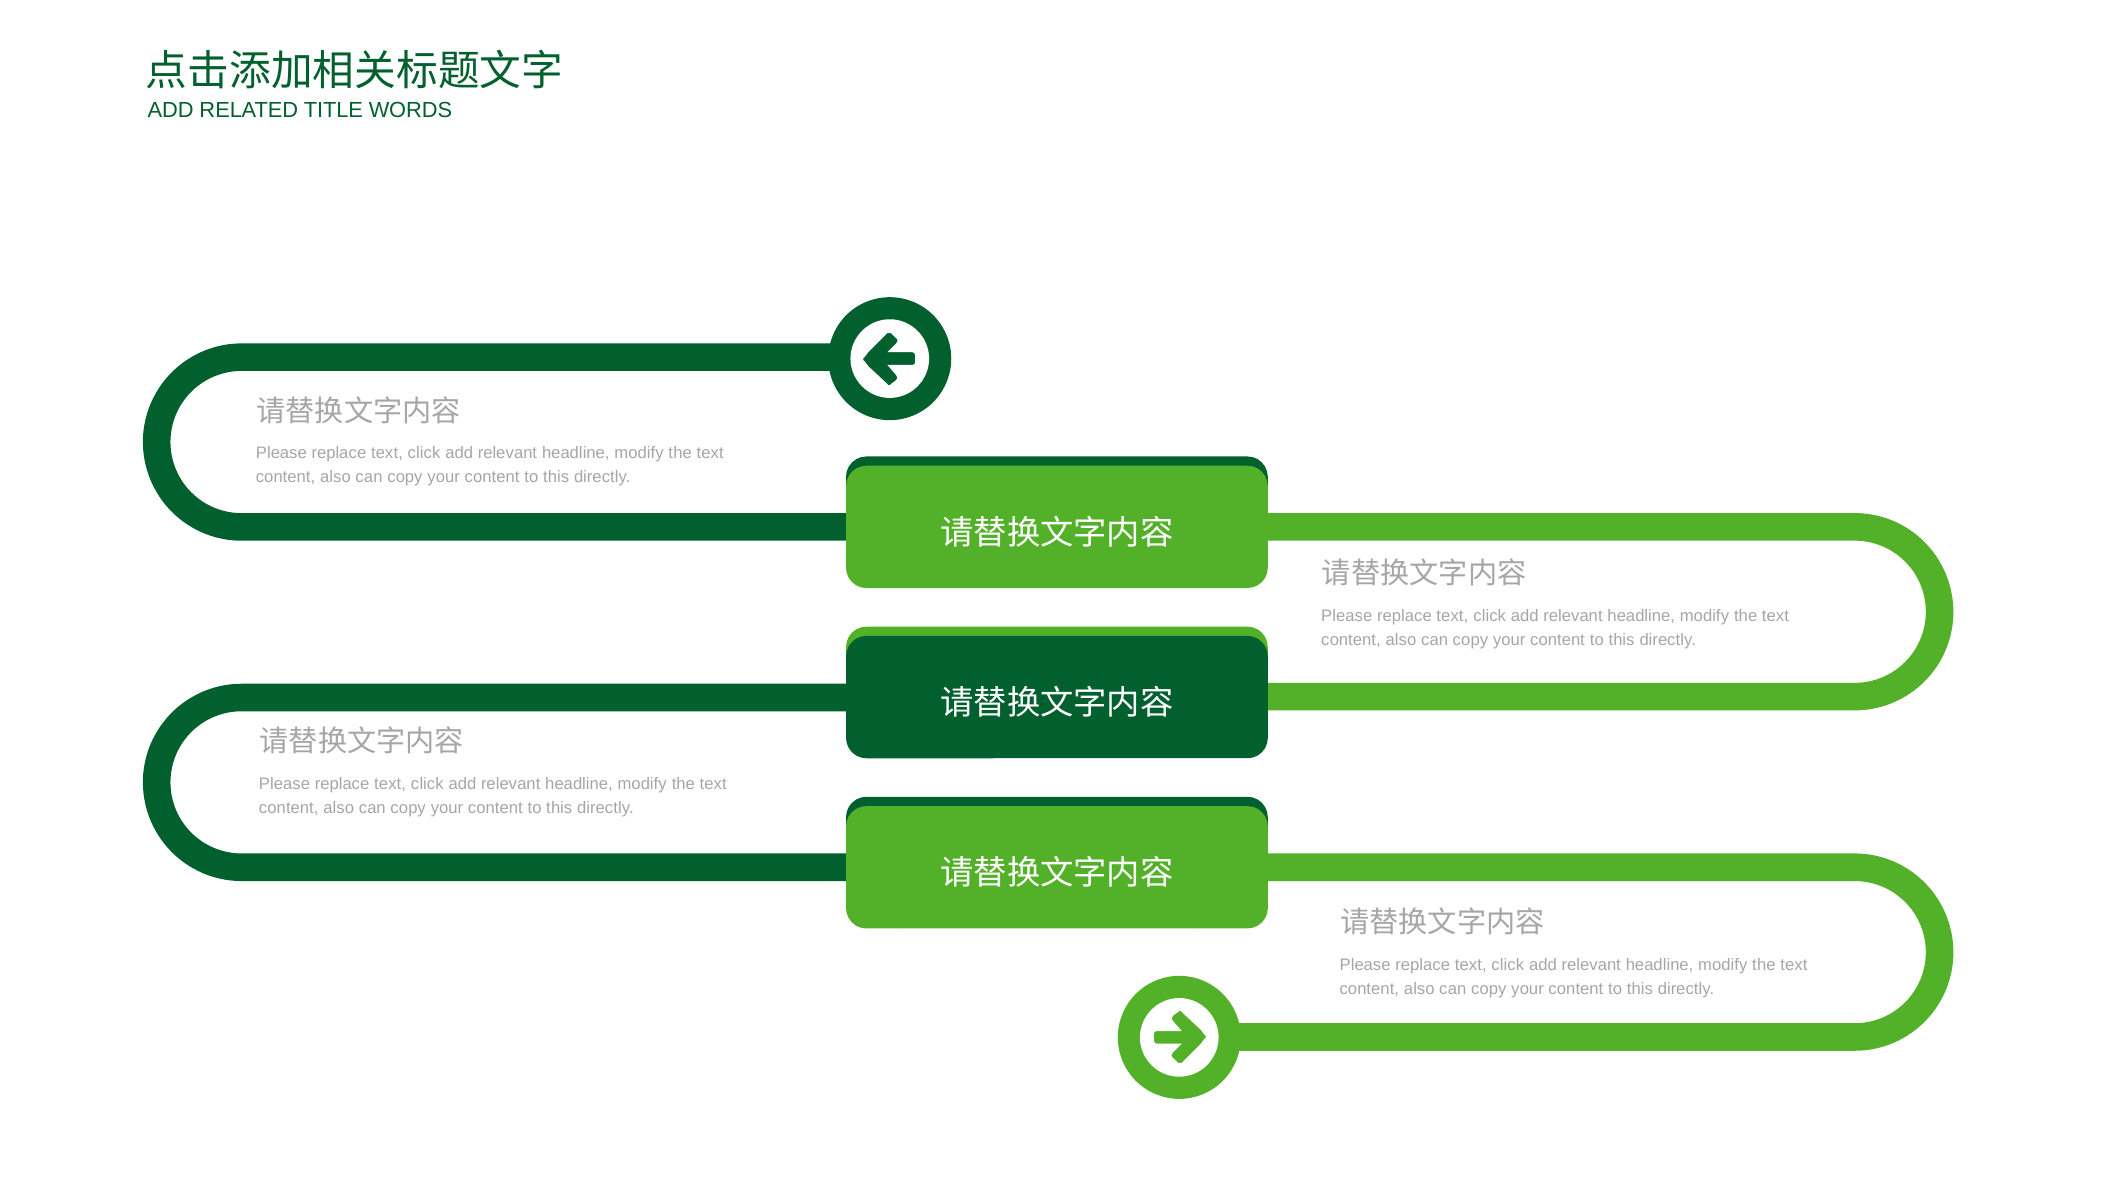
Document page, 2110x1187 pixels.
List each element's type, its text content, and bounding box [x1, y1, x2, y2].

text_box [1117, 975, 1241, 1099]
text_box [1241, 852, 1955, 1052]
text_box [828, 297, 952, 421]
text_box [1268, 512, 1955, 712]
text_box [845, 626, 1268, 759]
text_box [845, 456, 1268, 589]
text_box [258, 722, 784, 816]
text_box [1339, 903, 1865, 996]
text_box ADD RELATED TITLE WORDS [147, 96, 453, 123]
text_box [845, 796, 1268, 929]
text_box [255, 392, 781, 485]
text_box [141, 342, 845, 542]
text_box 点击添加相关标题文字 [145, 43, 564, 95]
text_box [1321, 554, 1847, 647]
text_box [141, 682, 845, 883]
